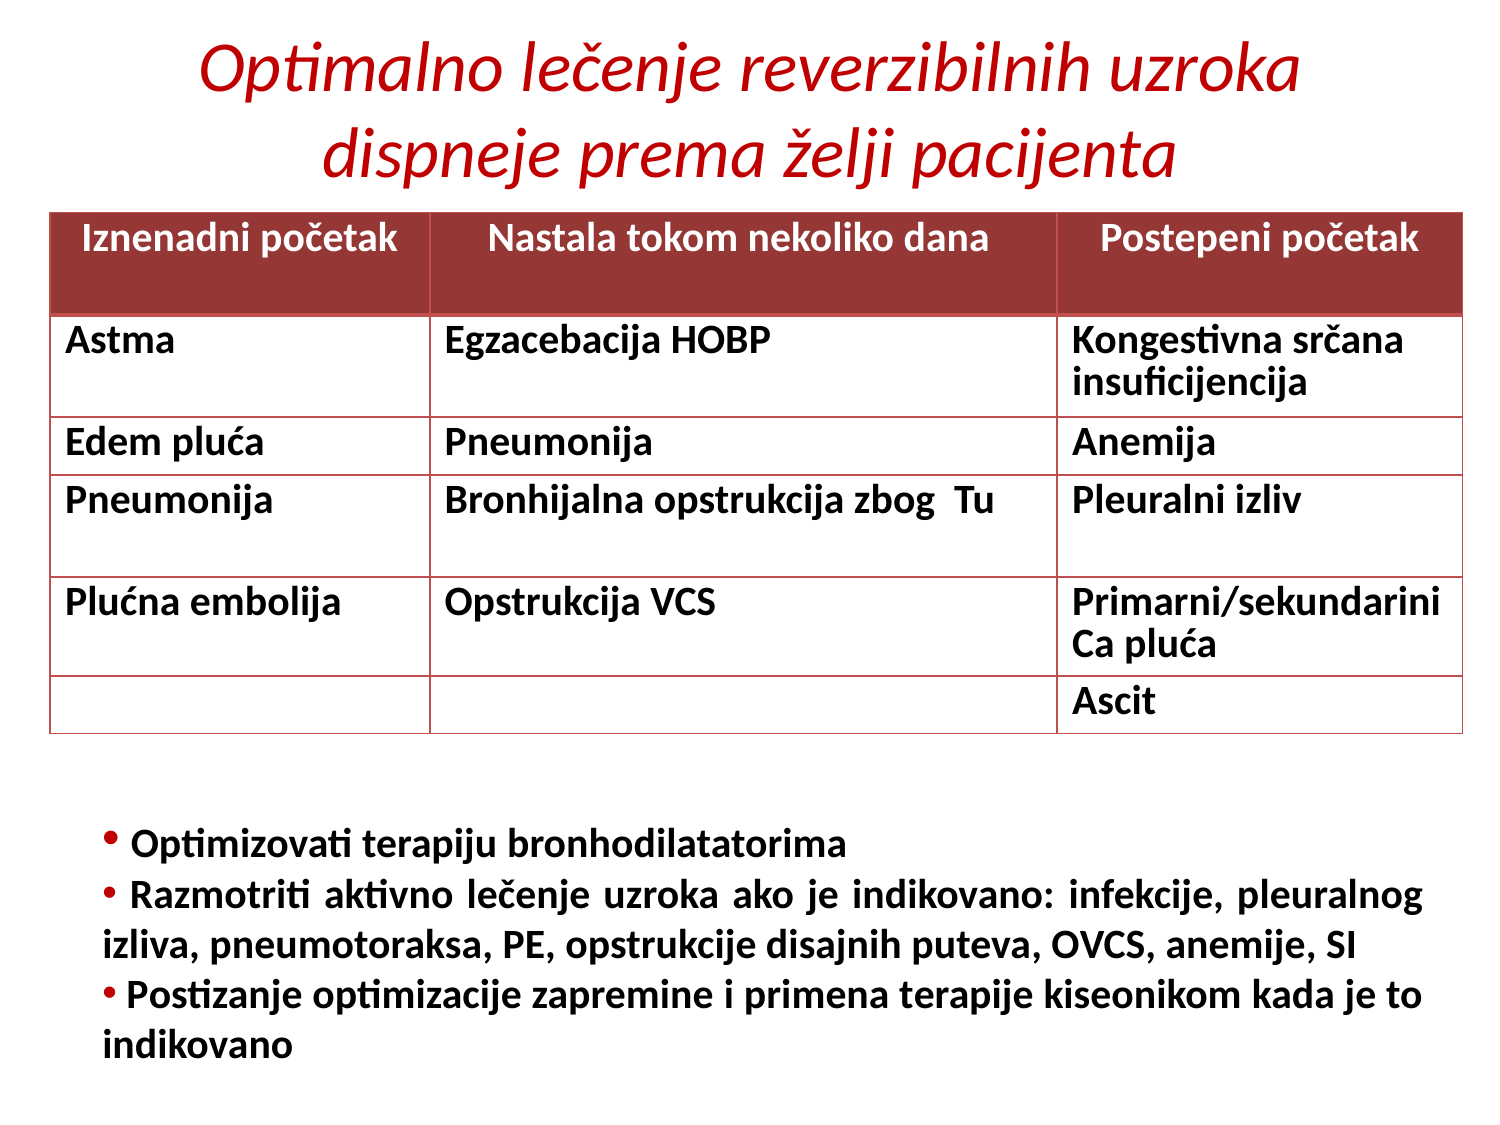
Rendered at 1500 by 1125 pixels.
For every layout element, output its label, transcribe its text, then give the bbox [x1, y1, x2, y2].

table_header Iznenadni početak [51, 213, 429, 313]
table_cell Pleuralni izliv [1058, 476, 1462, 576]
table_cell Pneumonija [431, 418, 1056, 474]
table_cell Anemija [1058, 418, 1462, 474]
table_cell Egzacebacija HOBP [431, 317, 1056, 416]
table_cell Plućna embolija [51, 578, 429, 675]
table_cell Pneumonija [51, 476, 429, 576]
title Optimalno lečenje reverzibilnih uzroka dispneje prema želji pacijenta [75, 12, 1425, 200]
table_cell Bronhijalna opstrukcija zbog Tu [431, 476, 1056, 576]
table_cell Kongestivna srčana insuficijencija [1058, 317, 1462, 416]
table_header Postepeni početak [1058, 213, 1462, 313]
table_cell [431, 677, 1056, 733]
table_cell Opstrukcija VCS [431, 578, 1056, 675]
table_cell Ascit [1058, 677, 1462, 733]
table_cell Primarni/sekundarini Ca pluća [1058, 578, 1462, 675]
table_header Nastala tokom nekoliko dana [431, 213, 1056, 313]
table_cell Edem pluća [51, 418, 429, 474]
table_cell Astma [51, 317, 429, 416]
text_box Optimizovati terapiju bronhodilatatorima Razmotriti aktivno lečenje uzroka ako je indikovano: infekcije, pleuralnog izliva, pneumotoraksa, PE, opstrukcije disajnih puteva, OVCS, anemije, SI Postizanje optimizacije zapremine i primena terapije kiseonikom kada je to indikovano [87, 799, 1438, 1125]
table_cell [51, 677, 429, 733]
